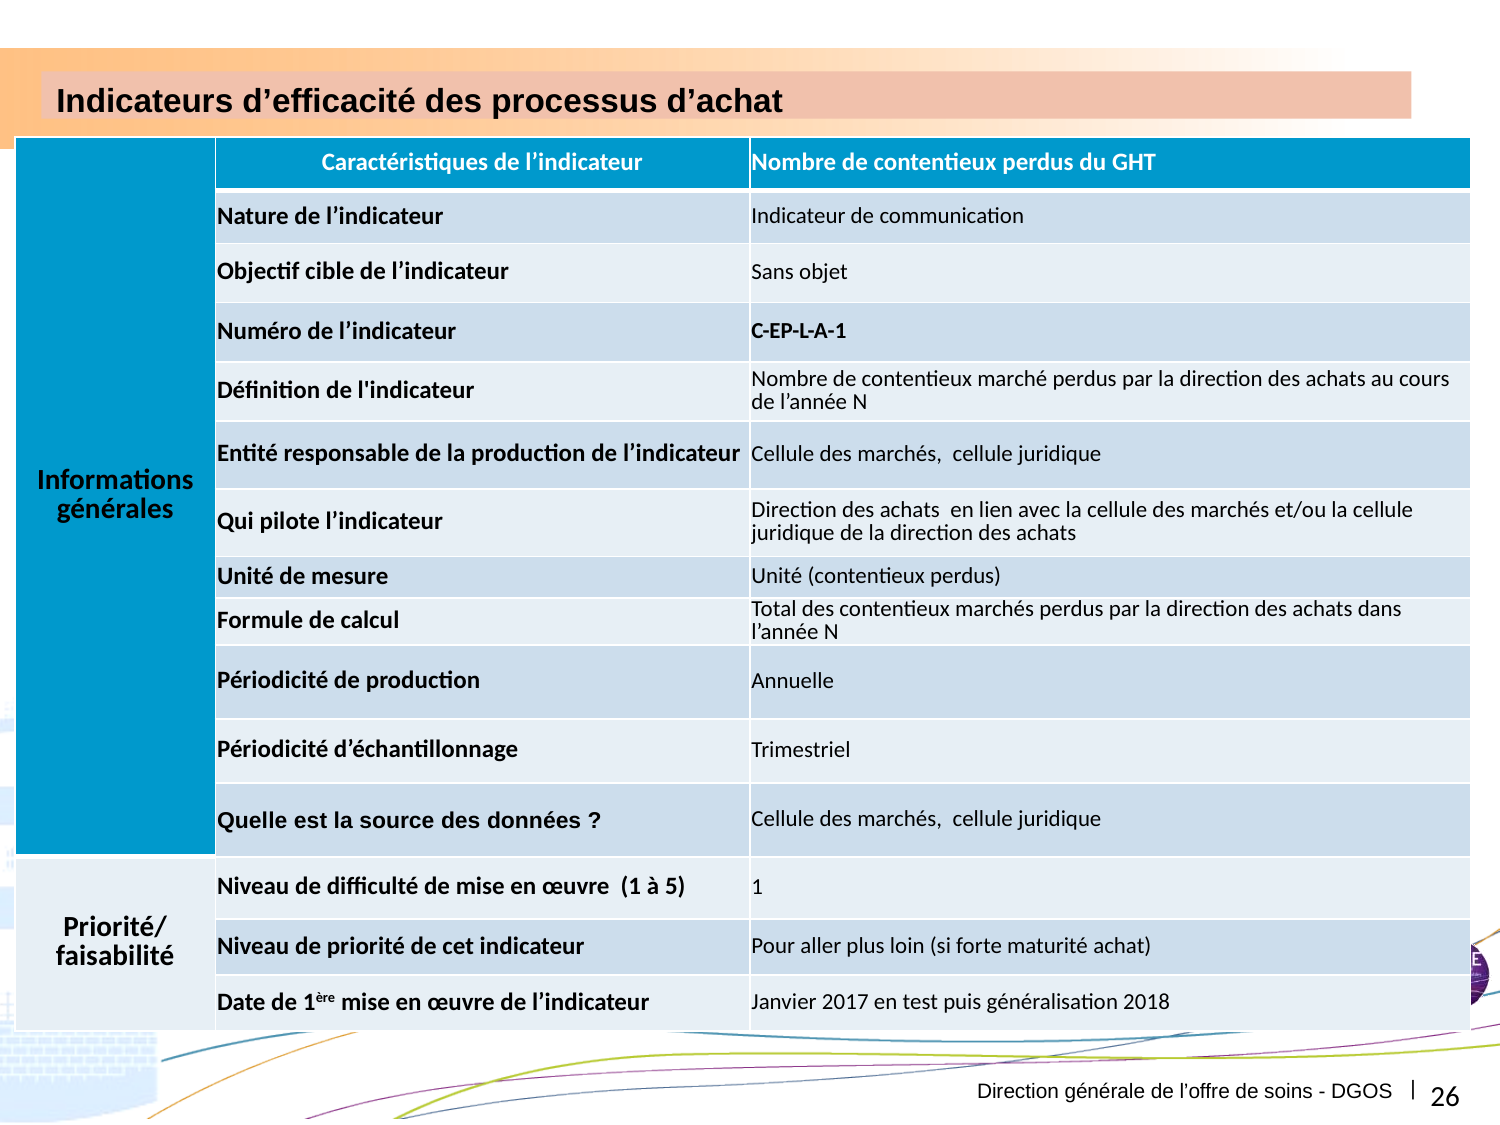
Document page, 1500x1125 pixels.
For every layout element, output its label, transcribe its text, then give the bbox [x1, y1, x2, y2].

table_cell Pour aller plus loin (si forte maturité achat) [751, 920, 1470, 974]
table_cell Qui pilote l’indicateur [216, 490, 749, 556]
table_cell Quelle est la source des données ? [216, 784, 749, 856]
table_cell Unité (contentieux perdus) [751, 557, 1470, 597]
table_cell Sans objet [751, 244, 1470, 302]
table_cell Niveau de difficulté de mise en œuvre (1 à 5) [216, 858, 749, 918]
text_box Indicateurs d’efficacité des processus d’achat [41, 71, 1412, 119]
table_cell 1 [751, 858, 1470, 918]
table_cell Périodicité de production [216, 646, 749, 718]
table_cell Priorité/ faisabilité [16, 859, 215, 1030]
table_cell Périodicité d’échantillonnage [216, 720, 749, 782]
table_cell Nature de l’indicateur [216, 193, 749, 243]
table_cell Entité responsable de la production de l’indicateur [216, 422, 749, 488]
table_cell Annuelle [751, 646, 1470, 718]
table_cell Total des contentieux marchés perdus par la direction des achats dans l’année N [751, 599, 1470, 644]
table_cell Niveau de priorité de cet indicateur [216, 920, 749, 974]
table_cell Objectif cible de l’indicateur [216, 244, 749, 302]
table_cell Formule de calcul [216, 599, 749, 644]
table_header Nombre de contentieux perdus du GHT [751, 138, 1470, 188]
table_cell Trimestriel [751, 720, 1470, 782]
table_cell C-EP-L-A-1 [751, 303, 1470, 361]
table_cell Numéro de l’indicateur [216, 303, 749, 361]
table_cell Définition de l'indicateur [216, 363, 749, 420]
table_cell Direction des achats en lien avec la cellule des marchés et/ou la cellule juridique de la direction des achats [751, 490, 1470, 556]
slide_number 26 [1430, 1077, 1463, 1103]
table_header Caractéristiques de l’indicateur [216, 138, 749, 188]
picture [164, 827, 1500, 1119]
table_cell Indicateur de communication [751, 193, 1470, 243]
table_header Informations générales [16, 138, 215, 854]
table_cell Janvier 2017 en test puis généralisation 2018 [751, 976, 1470, 1030]
table_cell Nombre de contentieux marché perdus par la direction des achats au cours de l’année N [751, 363, 1470, 420]
table_cell Cellule des marchés, cellule juridique [751, 784, 1470, 856]
table_cell Date de 1ère mise en œuvre de l’indicateur [216, 976, 749, 1030]
table_cell Cellule des marchés, cellule juridique [751, 422, 1470, 488]
table_cell Unité de mesure [216, 557, 749, 597]
